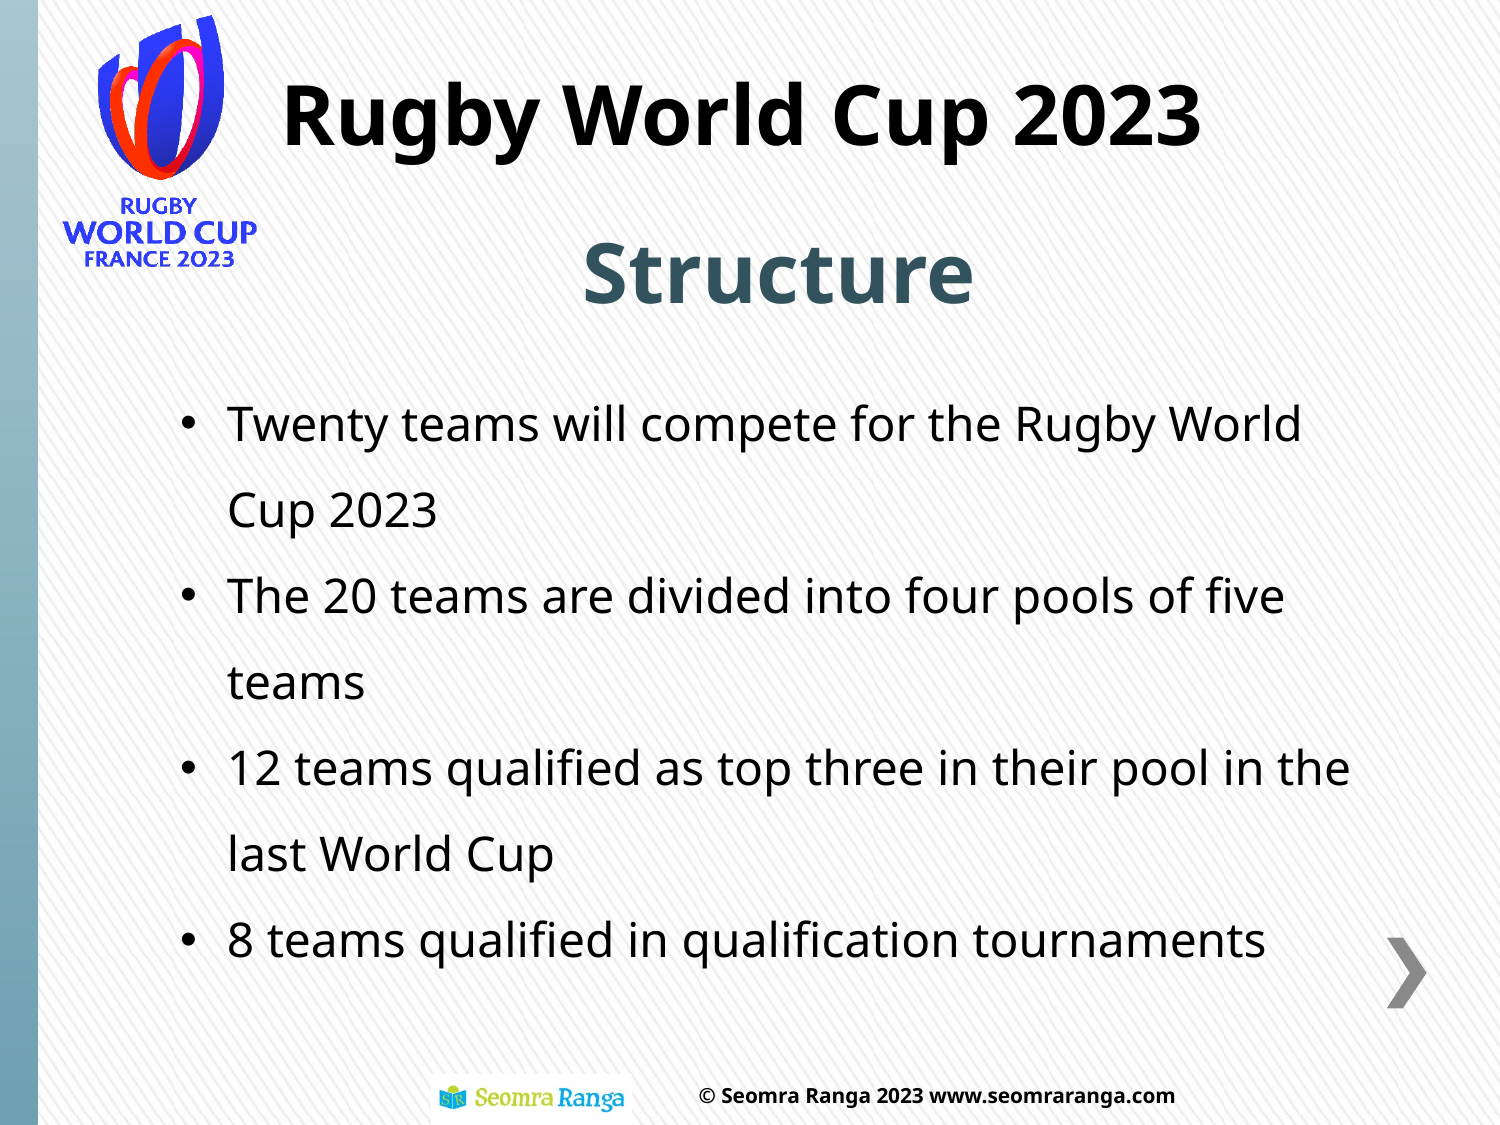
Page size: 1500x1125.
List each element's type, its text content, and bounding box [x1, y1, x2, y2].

picture [430, 1074, 632, 1125]
text_box Twenty teams will compete for the Rugby World Cup 2023 The 20 teams are divided into four pools of five teams 12 teams qualified as top three in their pool in the last World Cup 8 teams qualified in qualification tournaments [165, 357, 1394, 975]
text_box Structure [513, 212, 1046, 328]
picture [61, 15, 258, 267]
text_box Rugby World Cup 2023 [265, 54, 1424, 170]
text_box © Seomra Ranga 2023 www.seomraranga.com [659, 1074, 1215, 1115]
